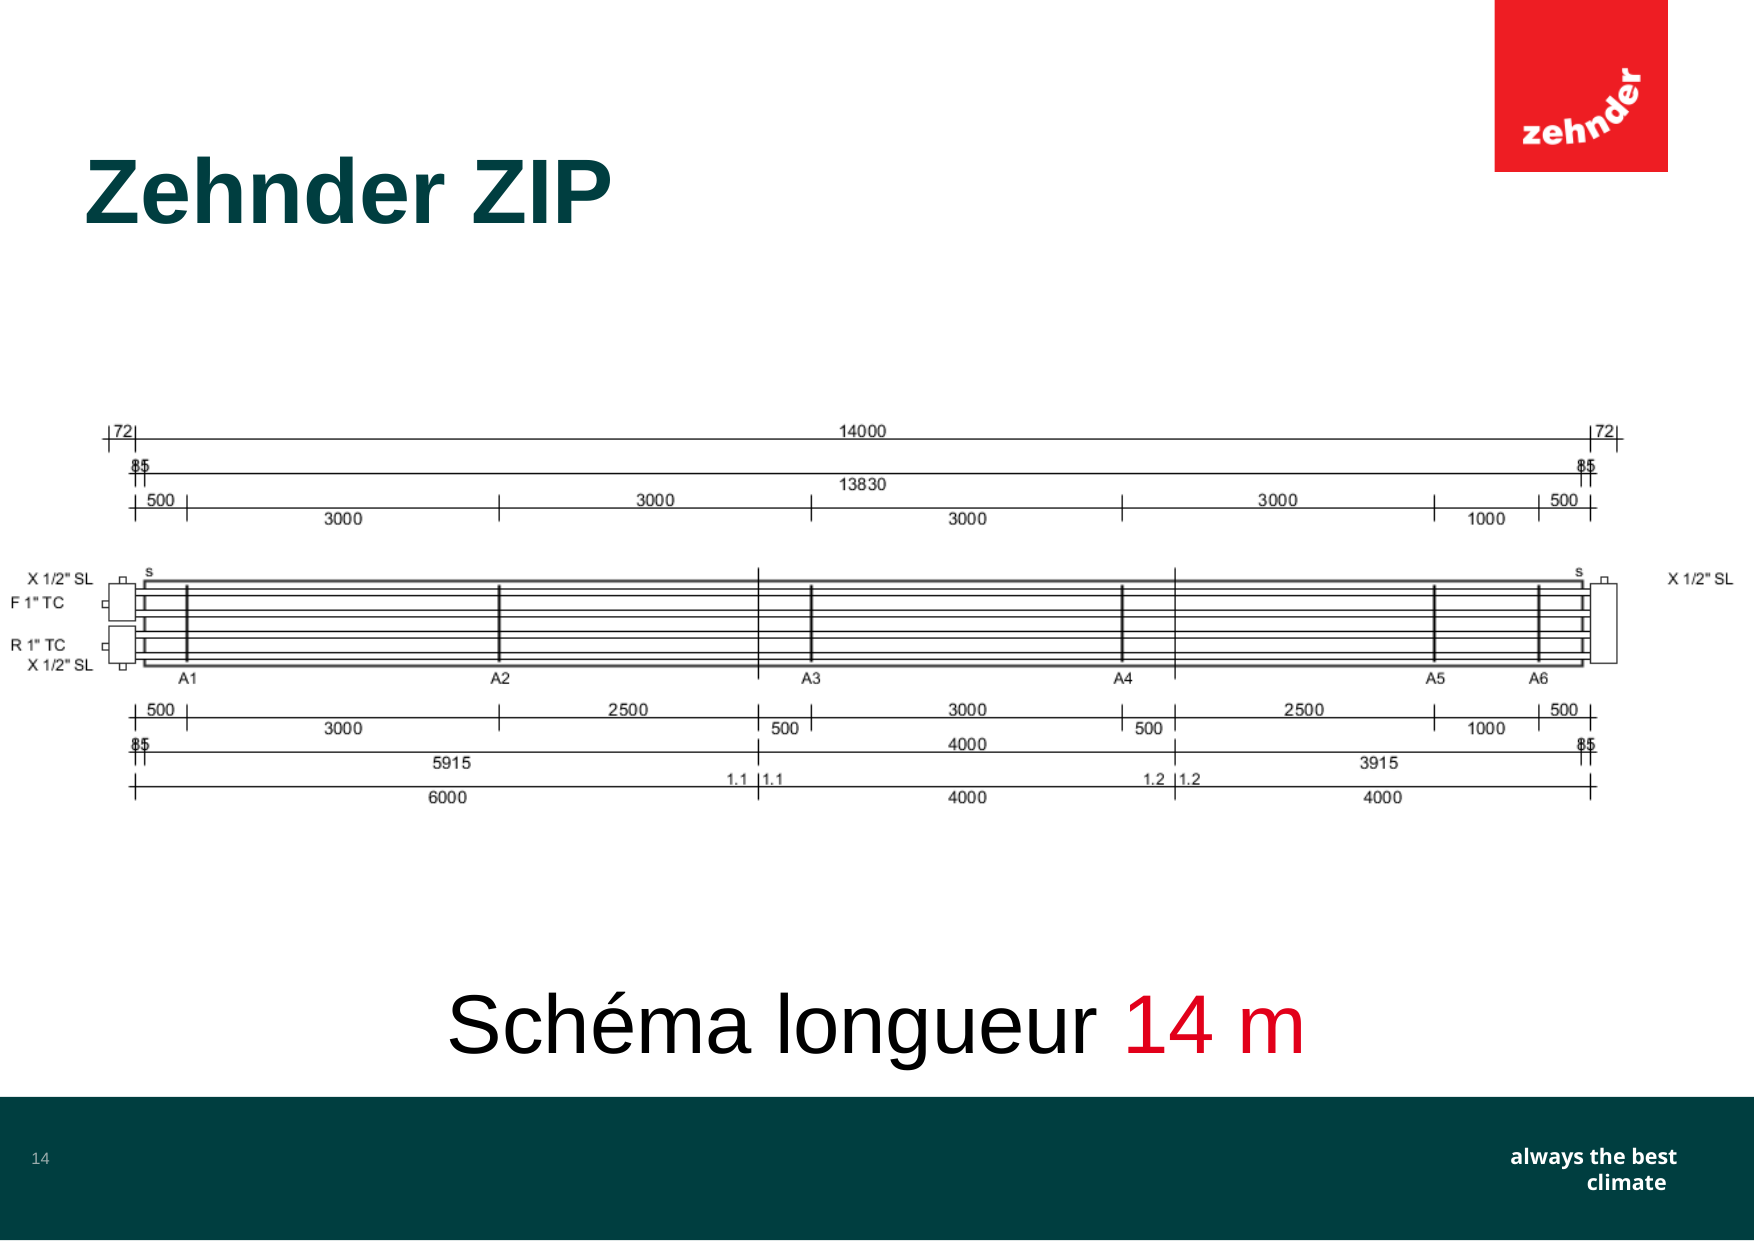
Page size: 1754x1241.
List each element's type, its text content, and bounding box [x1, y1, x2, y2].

title Zehnder ZIP [70, 136, 1583, 207]
text_box Schéma longueur 14 m [431, 962, 1323, 1078]
picture [0, 420, 1754, 822]
